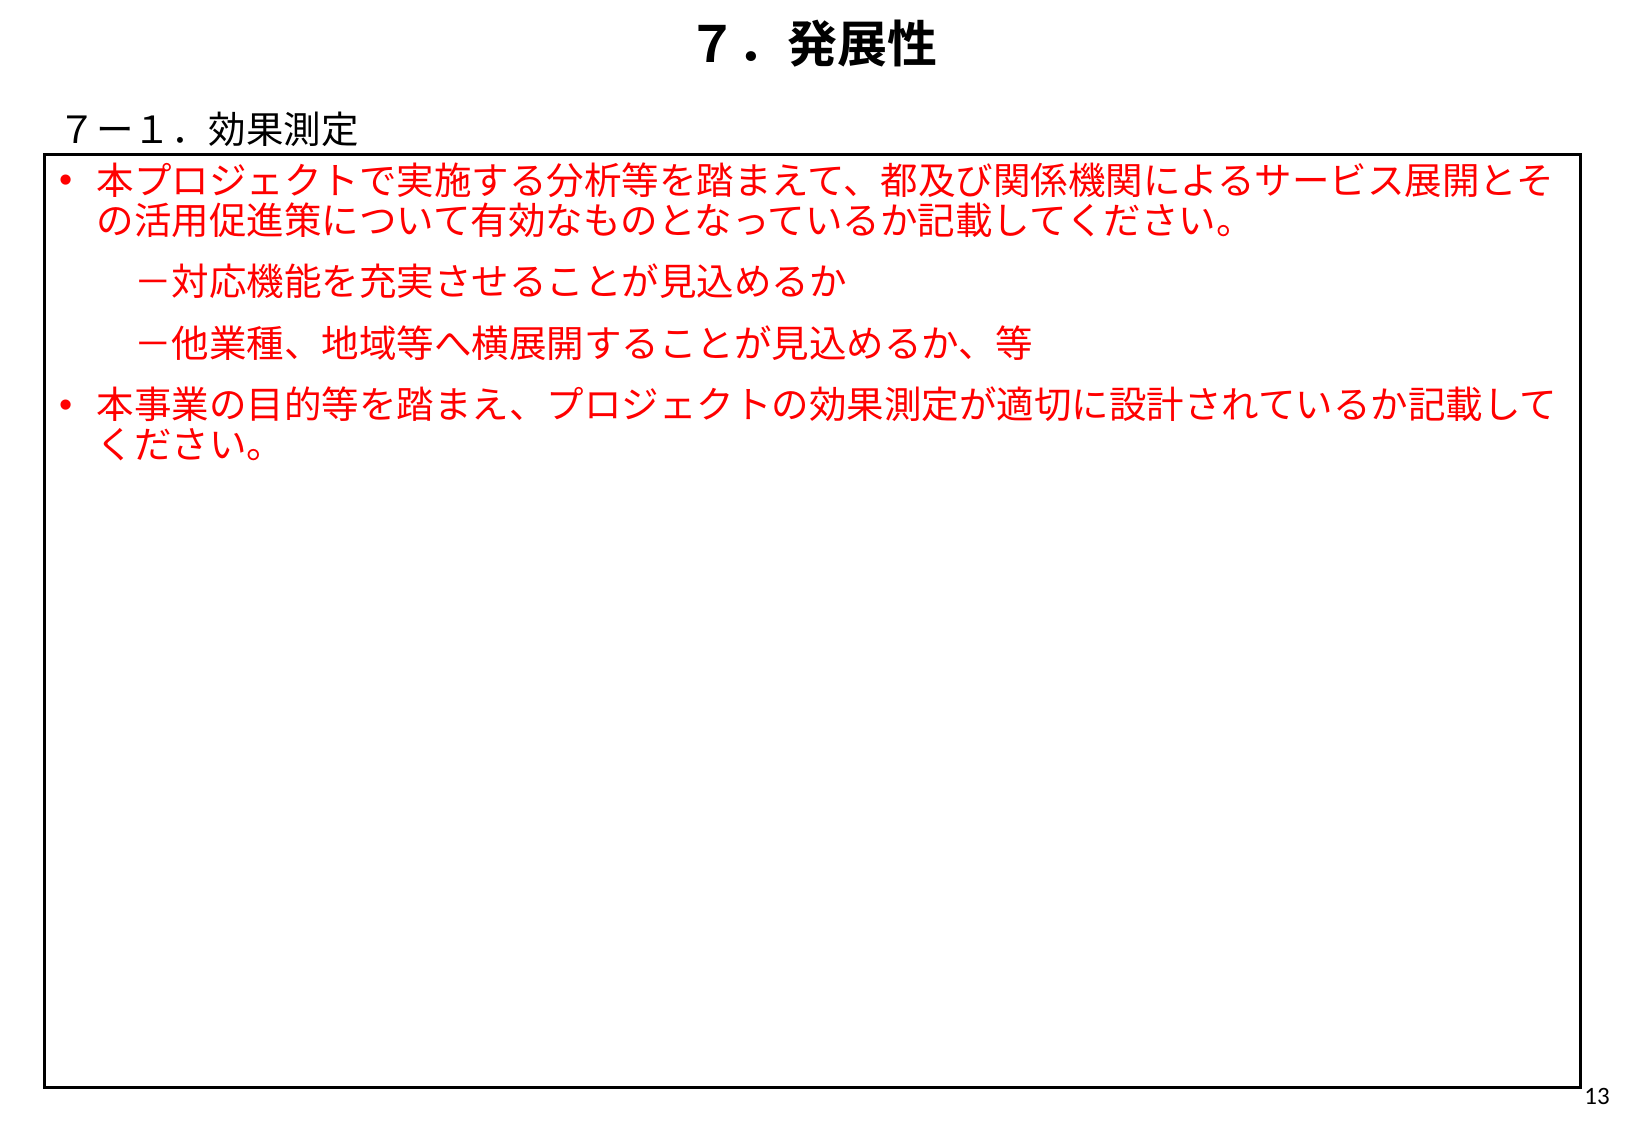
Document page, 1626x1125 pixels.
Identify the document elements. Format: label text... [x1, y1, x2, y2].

text_box ７ー１．効果測定 [44, 103, 1581, 160]
list 本プロジェクトで実施する分析等を踏まえて、都及び関係機関によるサービス展開とその活用促進策について有効なものとなっているか記載してください。 －対応機能を充実させることが見込めるか －他業種、地域等へ横展開することが見込めるか、等 本事業の目的等を踏まえ、プロジェクトの効果測定が適切に設計されているか記載してください。 [44, 160, 1581, 1088]
slide_number 12 [1259, 1065, 1625, 1125]
title ７．発展性 [0, 0, 1625, 93]
